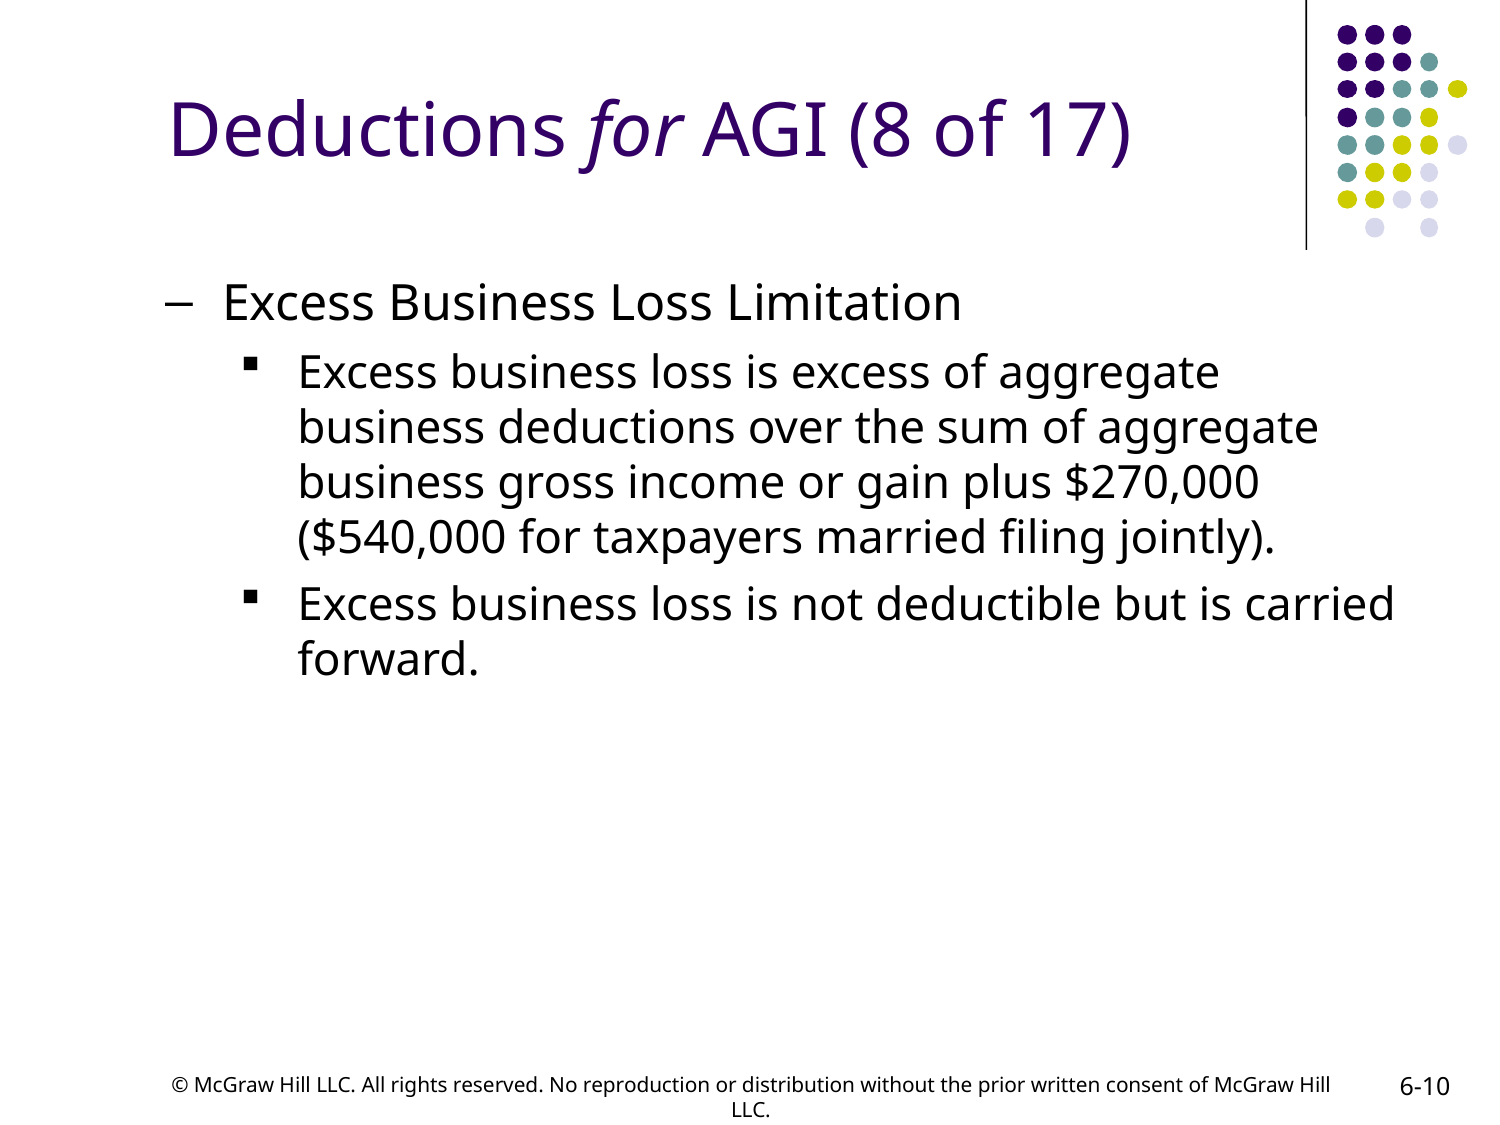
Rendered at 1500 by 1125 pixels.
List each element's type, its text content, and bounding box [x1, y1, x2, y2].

list Excess Business Loss Limitation Excess business loss is excess of aggregate business deductions over the sum of aggregate business gross income or gain plus $270,000 ($540,000 for taxpayers married filing jointly). Excess business loss is not deductible but is carried forward. [75, 262, 1425, 1050]
title Deductions for AGI (8 of 17) [25, 24, 1275, 228]
